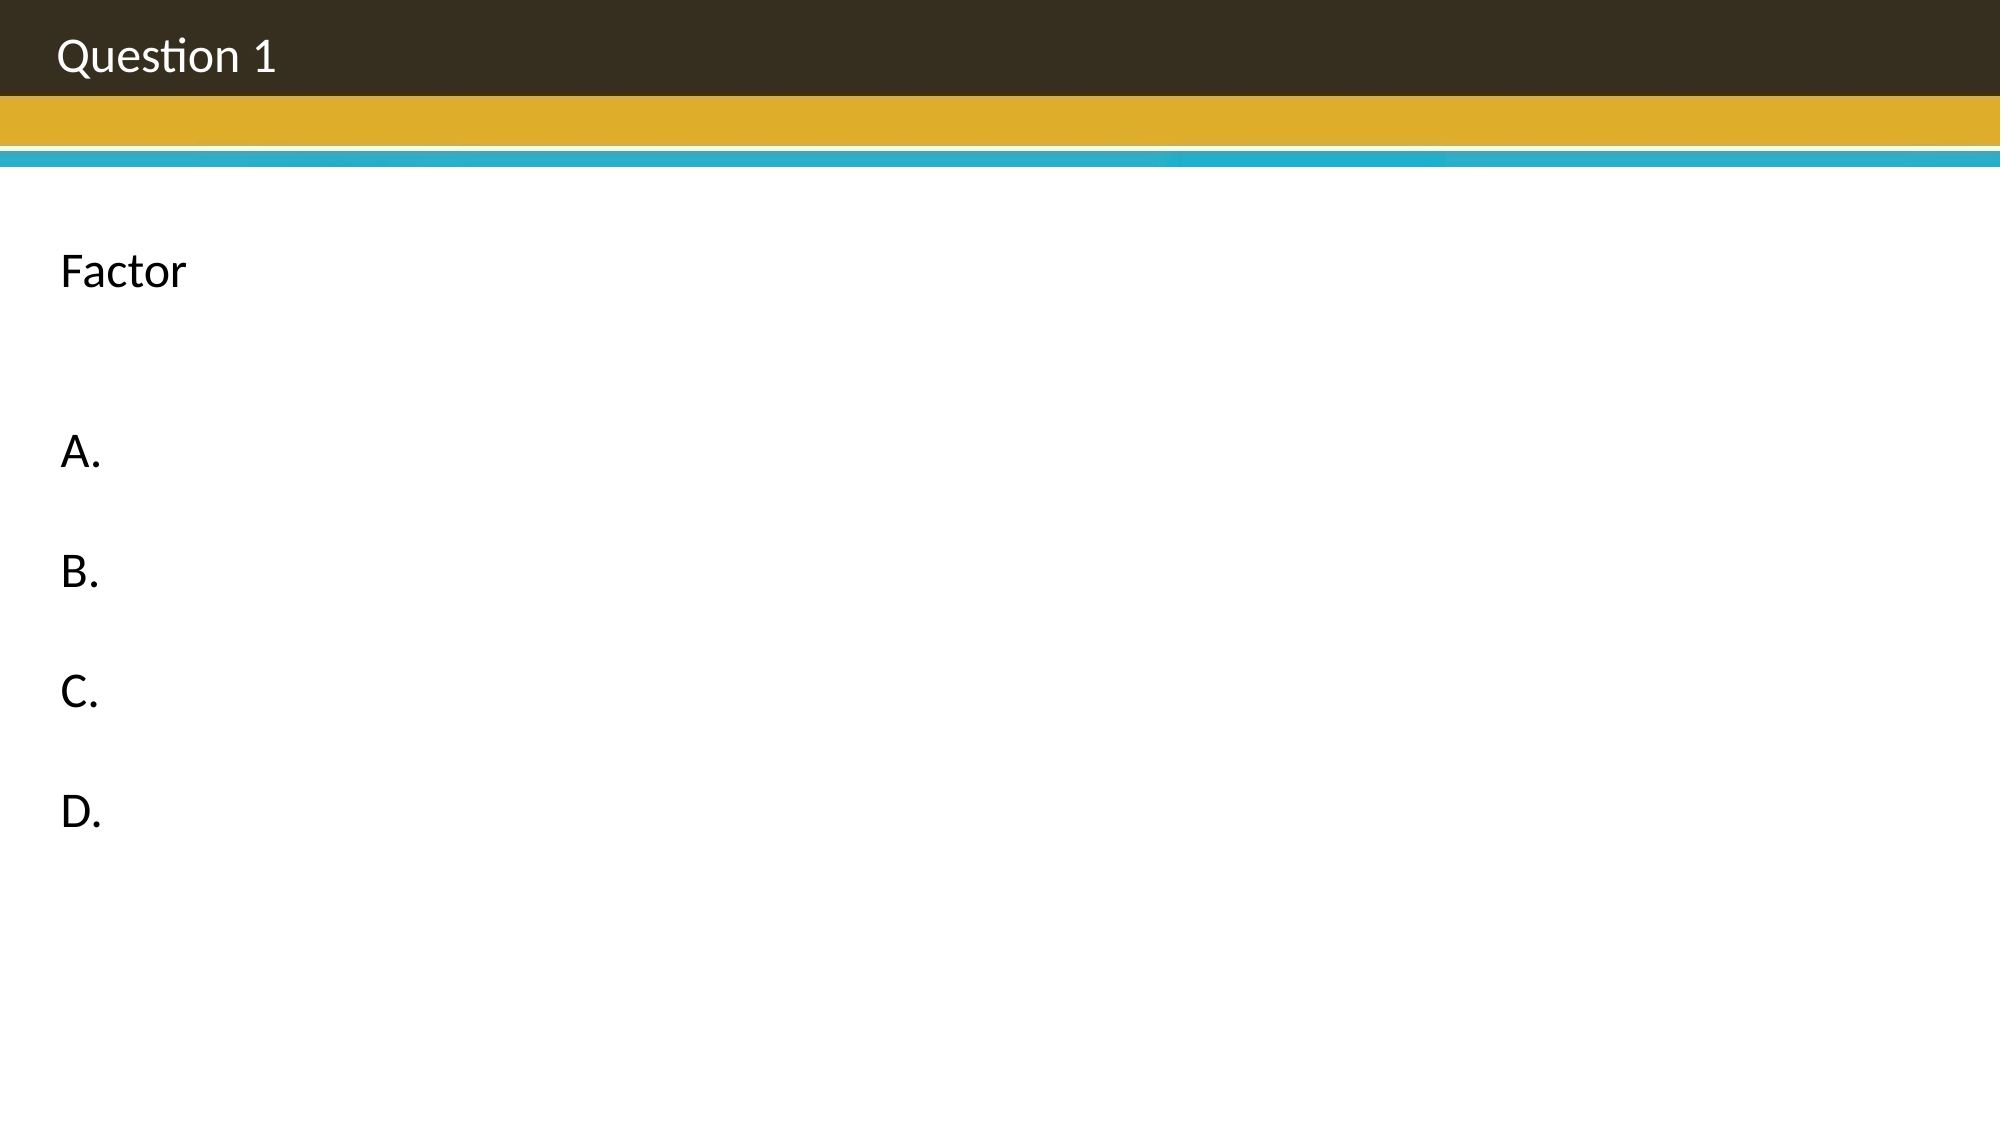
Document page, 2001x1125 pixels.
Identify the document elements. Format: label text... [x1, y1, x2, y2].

picture [0, 0, 2000, 167]
text_box Question 1 [41, 14, 293, 90]
